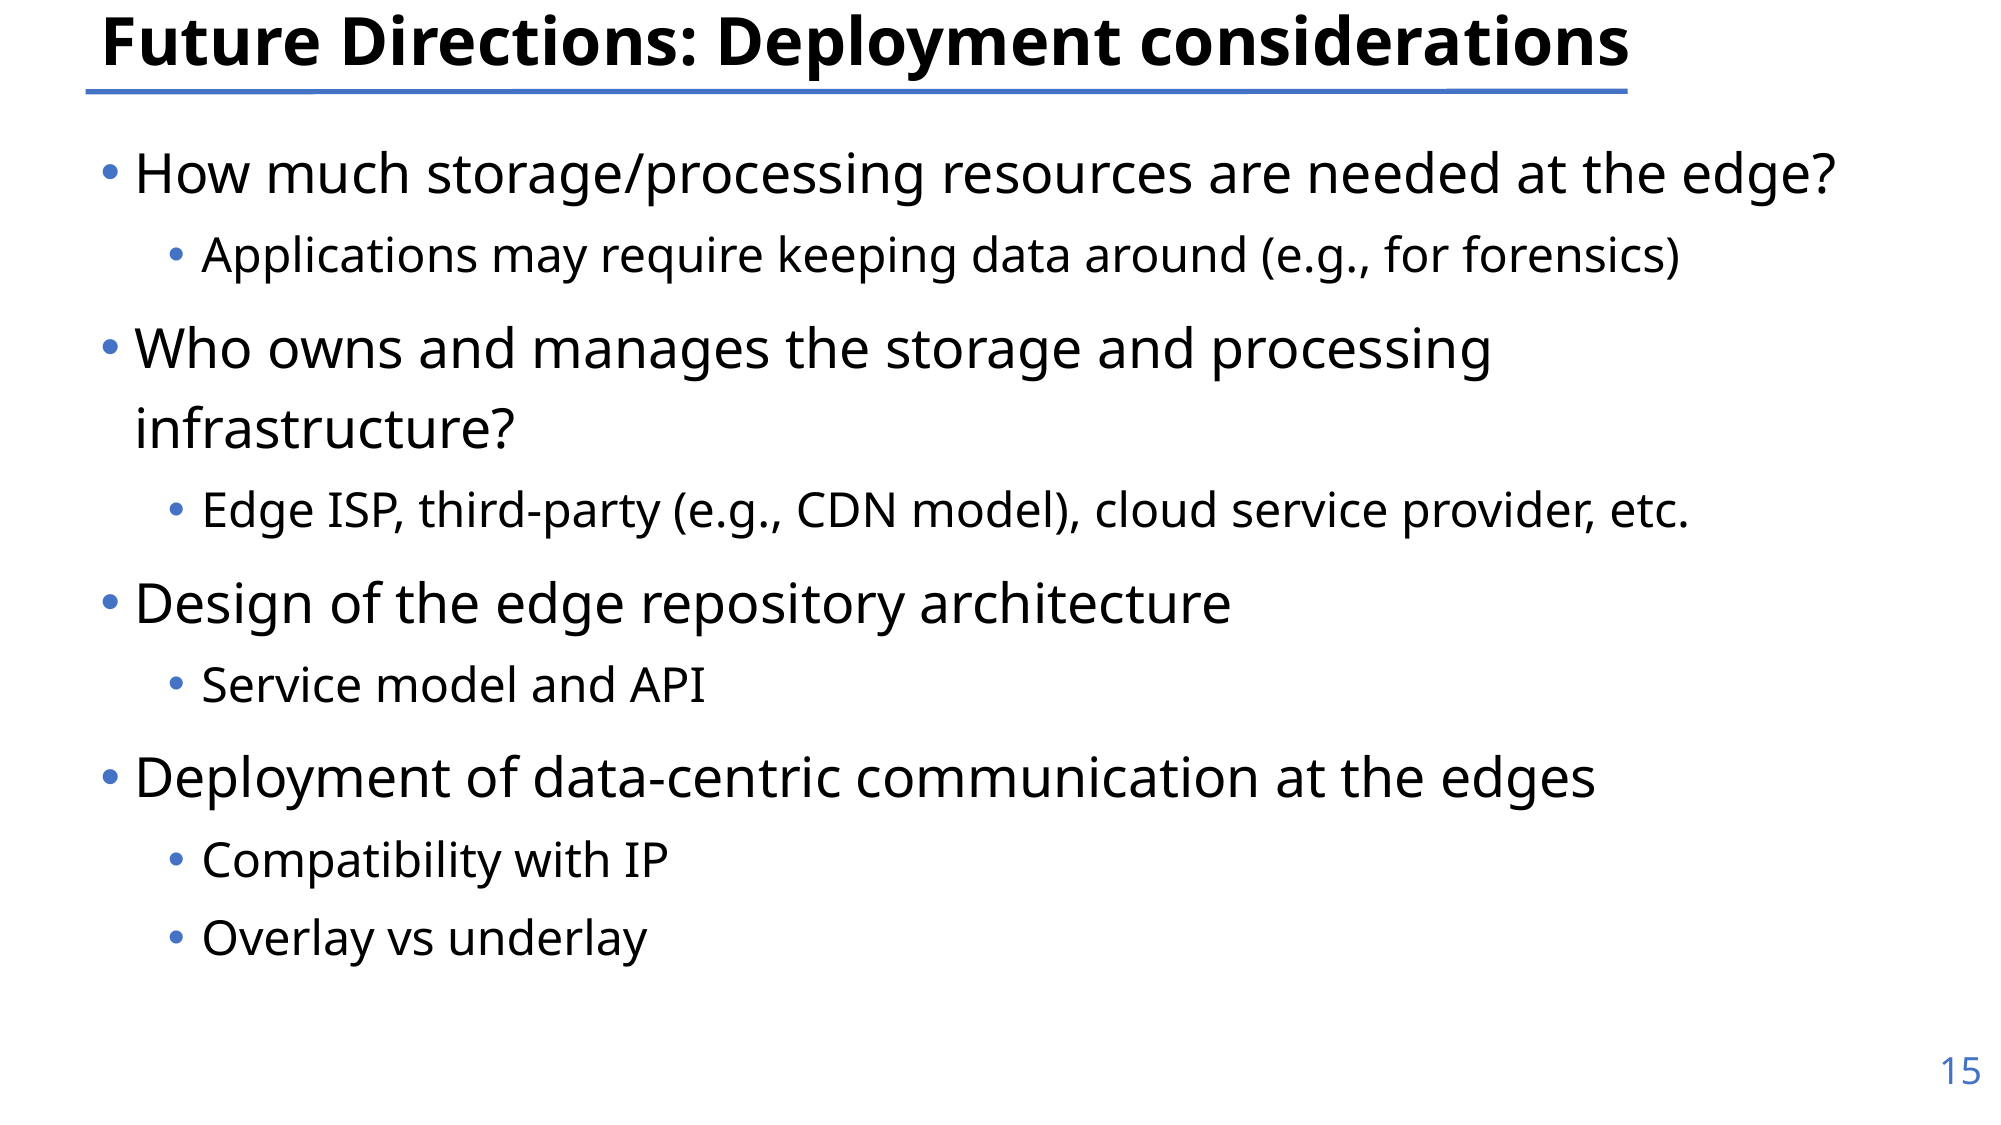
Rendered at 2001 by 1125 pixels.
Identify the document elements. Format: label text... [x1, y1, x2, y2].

title Future Directions: Deployment considerations [85, 0, 1897, 92]
slide_number 15 [1823, 1039, 1998, 1123]
list How much storage/processing resources are needed at the edge? Applications may require keeping data around (e.g., for forensics) Who owns and manages the storage and processing infrastructure? Edge ISP, third-party (e.g., CDN model), cloud service provider, etc. Design of the edge repository architecture Service model and API Deployment of data-centric communication at the edges Compatibility with IP Overlay vs underlay [85, 117, 1897, 1040]
